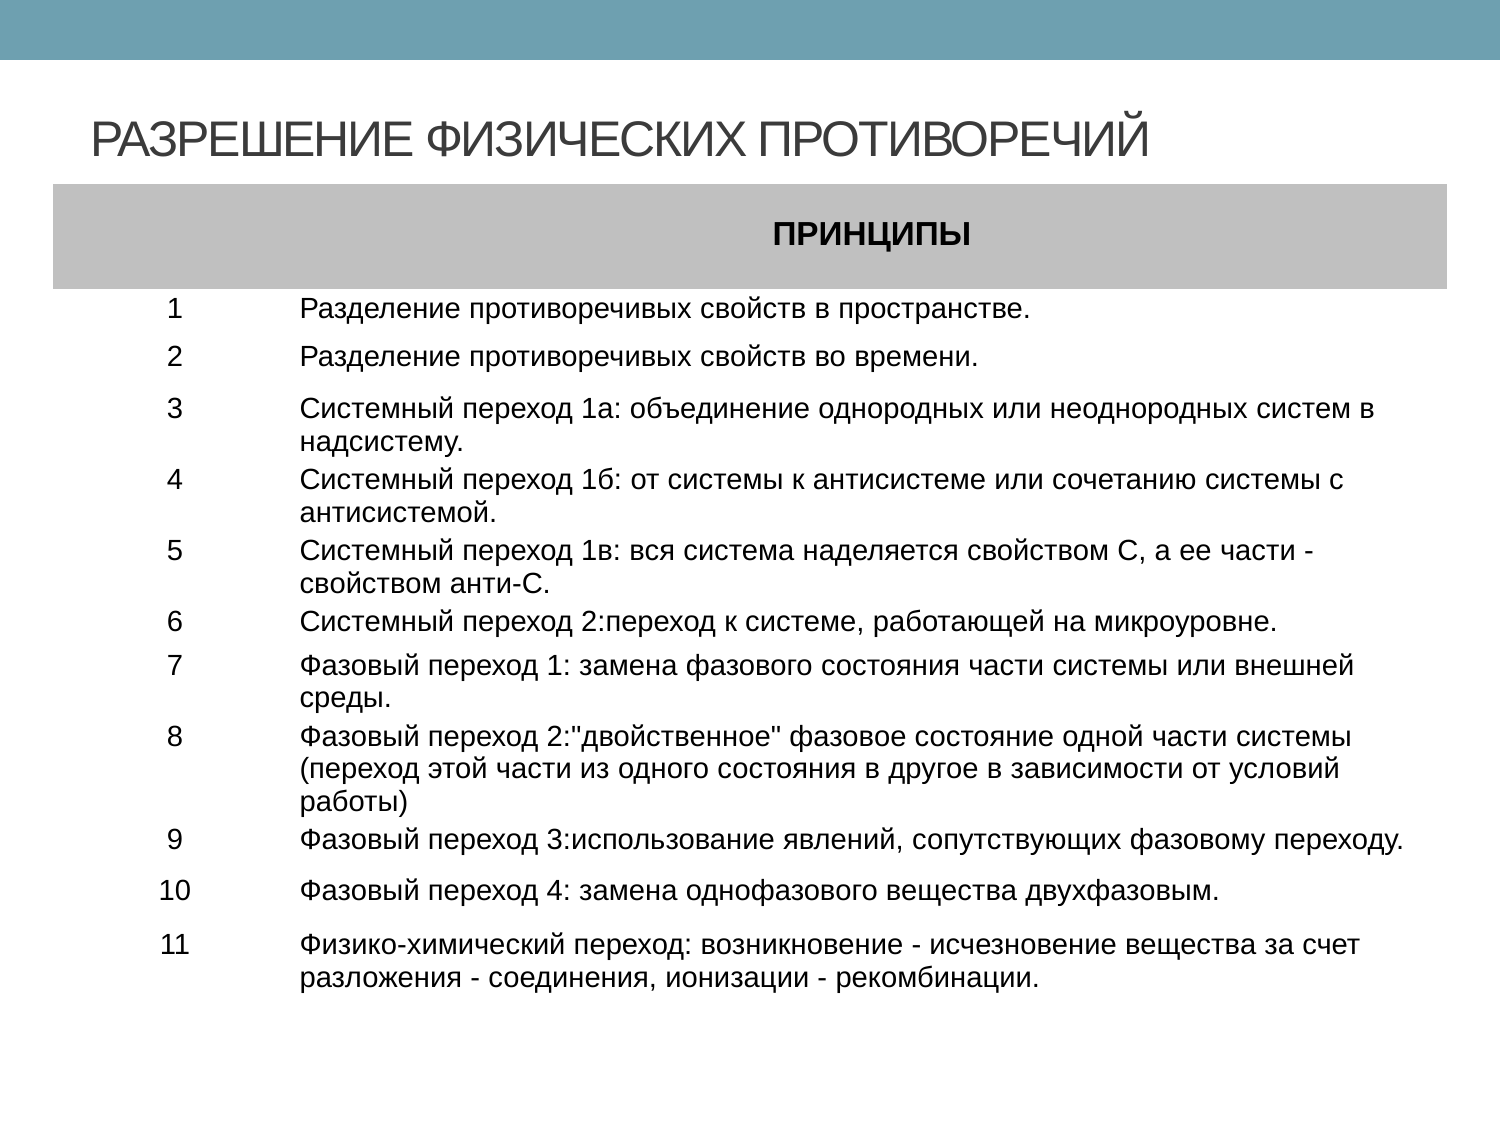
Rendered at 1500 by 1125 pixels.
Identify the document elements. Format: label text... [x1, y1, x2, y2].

table_header [53, 184, 297, 289]
table_cell Системный переход 1б: от системы к антисистеме или сочетанию системы с антисистемой. [297, 460, 1447, 531]
table_cell 1 [53, 289, 297, 337]
table_cell 11 [53, 925, 297, 1009]
table_cell 8 [53, 717, 297, 821]
title РАЗРЕШЕНИЕ ФИЗИЧЕСКИХ ПРОТИВОРЕЧИЙ [75, 87, 1425, 184]
table_cell Системный переход 1а: объединение однородных или неоднородных систем в надсистему. [297, 389, 1447, 460]
table_cell 9 [53, 821, 297, 871]
table_cell Разделение противоречивых свойств в пространстве. [297, 289, 1447, 337]
table_cell 10 [53, 871, 297, 925]
table_cell Системный переход 2:переход к системе, работающей на микроуровне. [297, 602, 1447, 646]
table_cell Фазовый переход 3:использование явлений, сопутствующих фазовому переходу. [297, 821, 1447, 871]
table_header ПРИНЦИПЫ [297, 184, 1447, 289]
table_cell Системный переход 1в: вся система наделяется свойством С, а ее части - свойством анти-С. [297, 531, 1447, 602]
table_cell 5 [53, 531, 297, 602]
table_cell 4 [53, 460, 297, 531]
table_cell 7 [53, 646, 297, 717]
table_cell Разделение противоречивых свойств во времени. [297, 337, 1447, 389]
table_cell Фазовый переход 4: замена однофазового вещества двухфазовым. [297, 871, 1447, 925]
table_cell Фазовый переход 1: замена фазового состояния части системы или внешней среды. [297, 646, 1447, 717]
table_cell Фазовый переход 2:"двойственное" фазовое состояние одной части системы (переход этой части из одного состояния в другое в зависимости от условий работы) [297, 717, 1447, 821]
table_cell 2 [53, 337, 297, 389]
table_cell 6 [53, 602, 297, 646]
table_cell 3 [53, 389, 297, 460]
table_cell Физико-химический переход: возникновение - исчезновение вещества за счет разложения - соединения, ионизации - рекомбинации. [297, 925, 1447, 1009]
